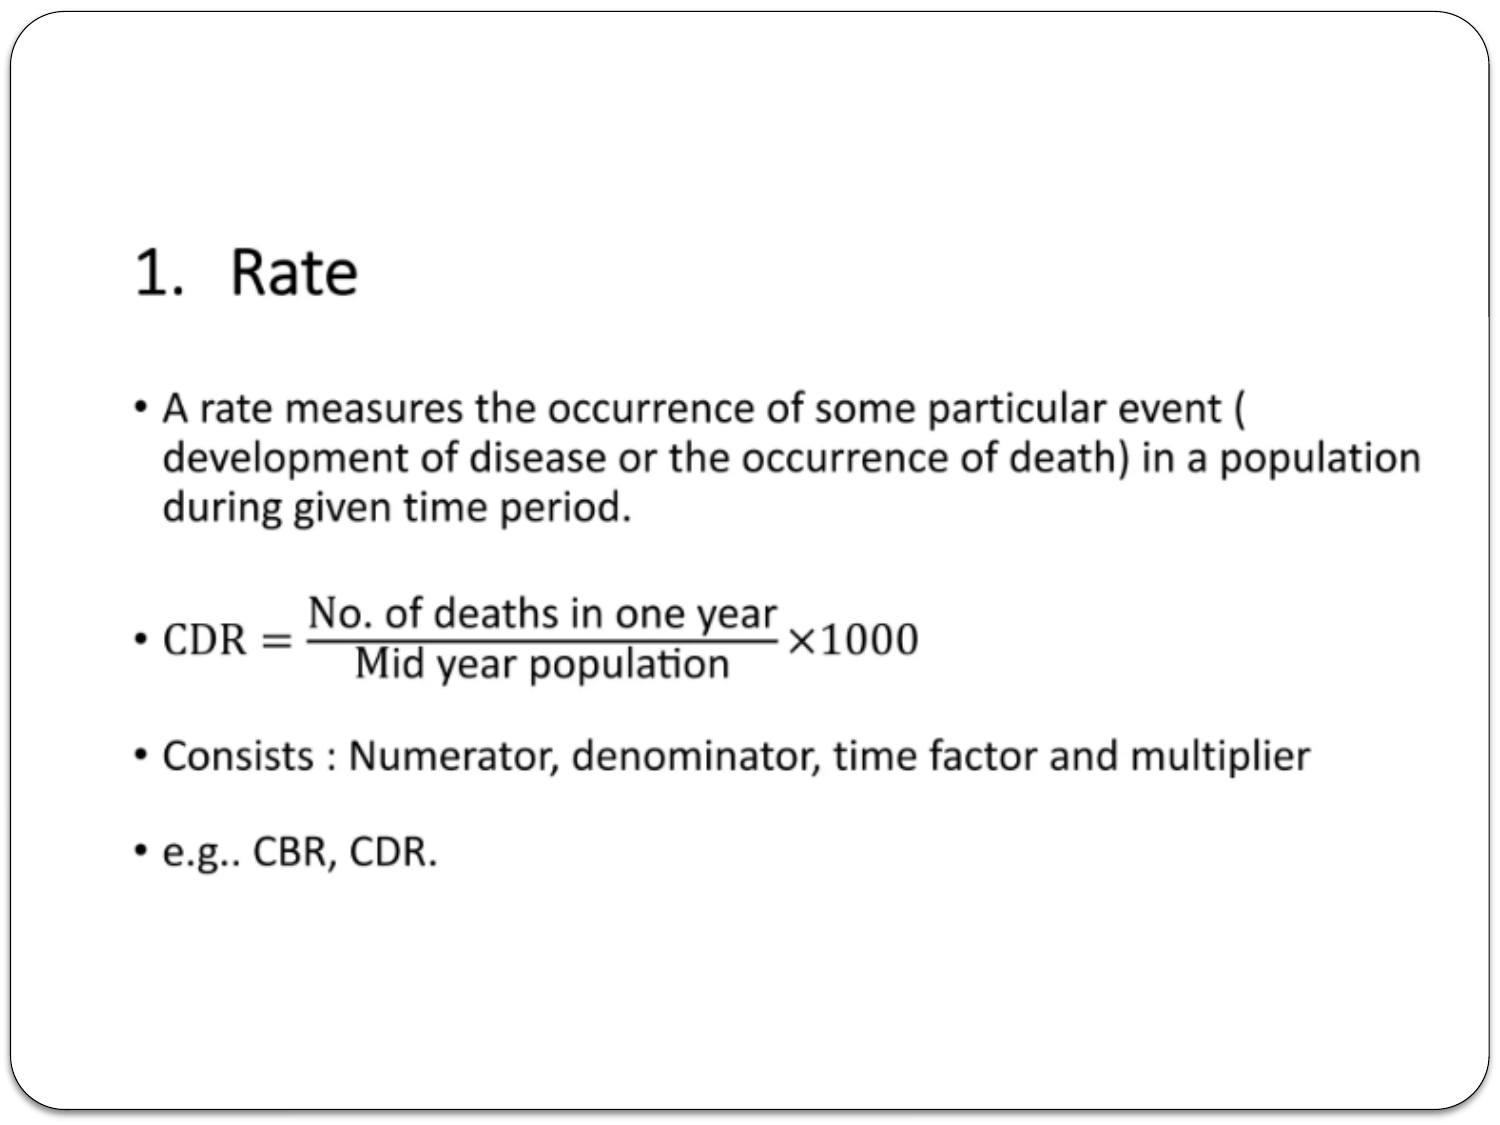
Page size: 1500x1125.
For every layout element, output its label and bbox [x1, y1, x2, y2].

picture [124, 237, 1429, 887]
